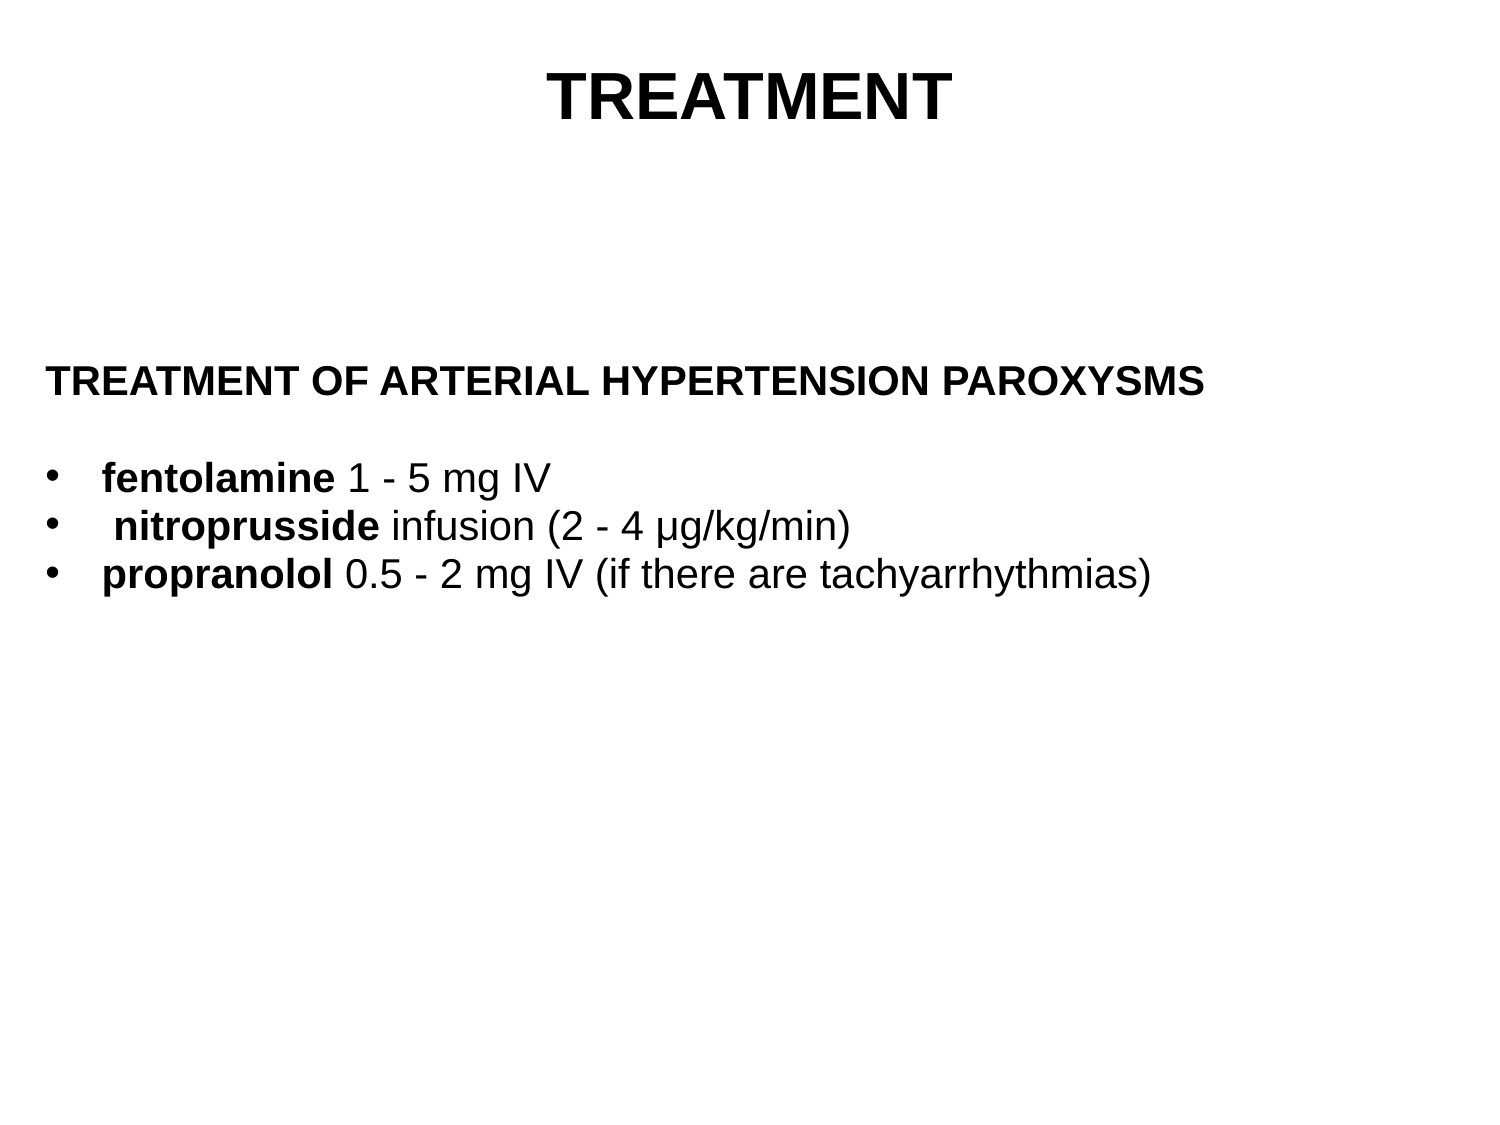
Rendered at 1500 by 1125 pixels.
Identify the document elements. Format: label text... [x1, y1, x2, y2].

title TREATMENT [0, 0, 1500, 186]
list TREATMENT OF ARTERIAL HYPERTENSION PAROXYSMS fentolamine 1 - 5 mg IV nitroprusside infusion (2 - 4 μg/kg/min) propranolol 0.5 - 2 mg IV (if there are tachyarrhythmias) [30, 229, 1500, 1007]
